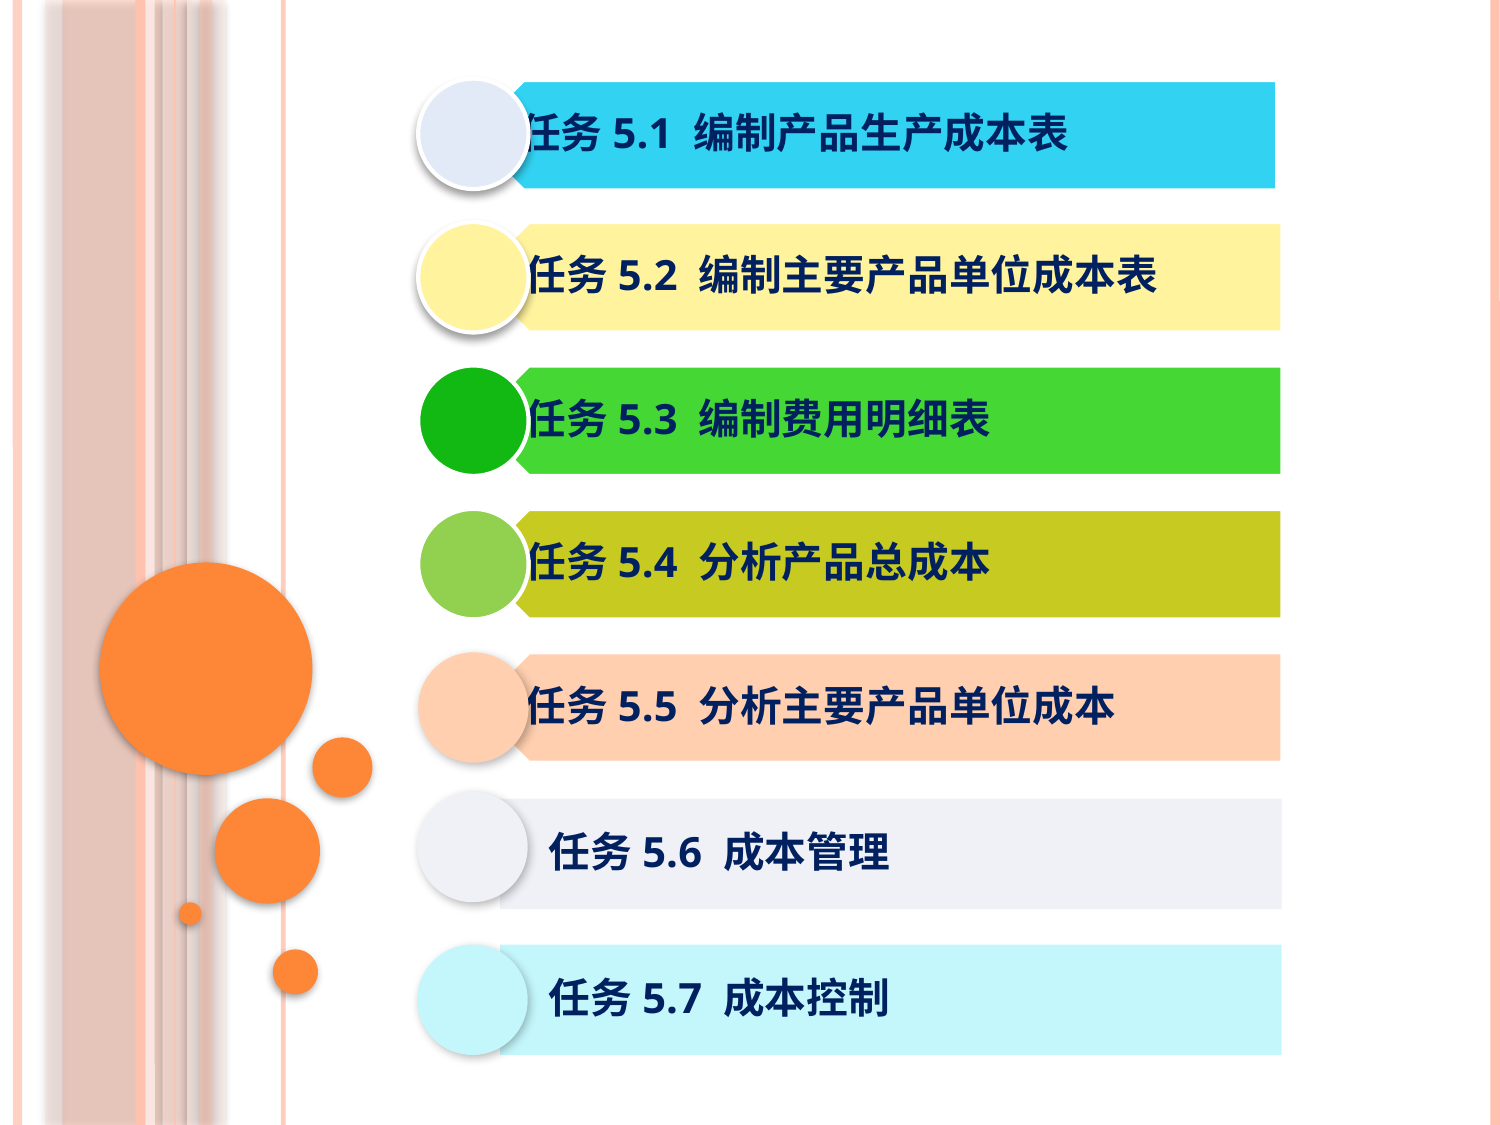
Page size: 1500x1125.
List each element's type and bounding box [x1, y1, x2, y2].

text_box [472, 798, 1283, 910]
text_box [472, 944, 1283, 1056]
text_box [415, 942, 472, 1057]
text_box [415, 789, 497, 904]
text_box [241, 77, 1460, 764]
